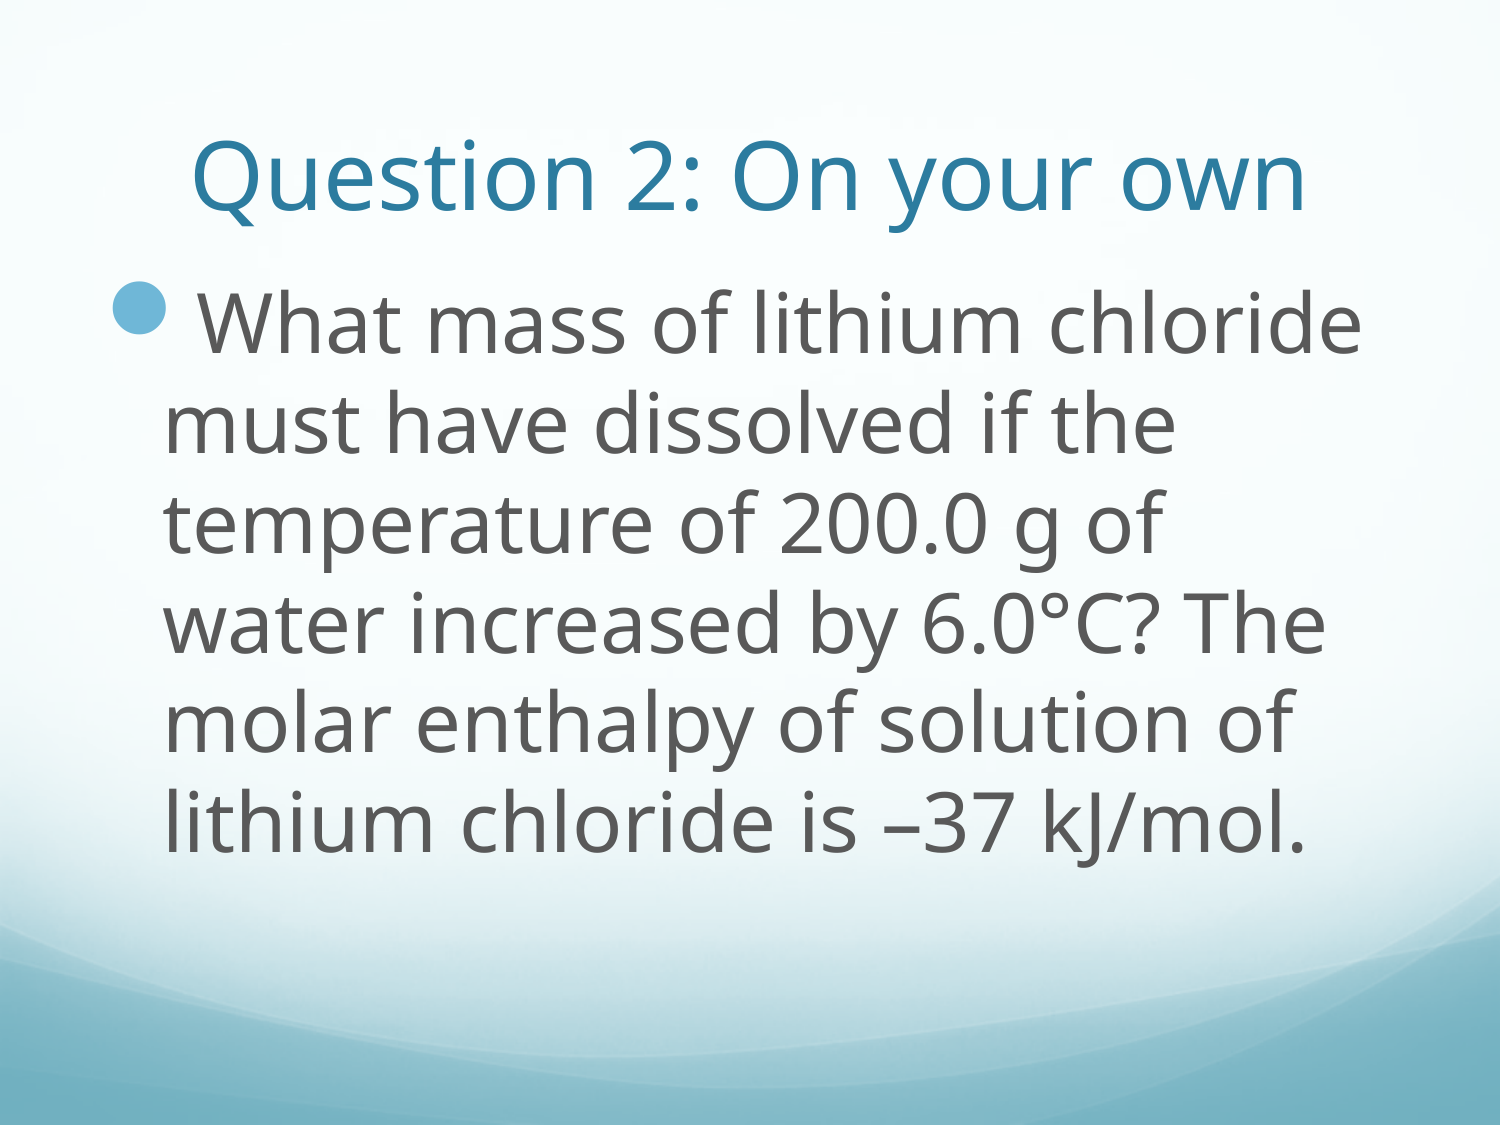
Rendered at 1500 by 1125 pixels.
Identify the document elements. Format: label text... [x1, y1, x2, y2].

title Question 2: On your own [90, 17, 1410, 237]
list What mass of lithium chloride must have dissolved if the temperature of 200.0 g of water increased by 6.0°C? The molar enthalpy of solution of lithium chloride is –37 kJ/mol. [90, 262, 1410, 975]
